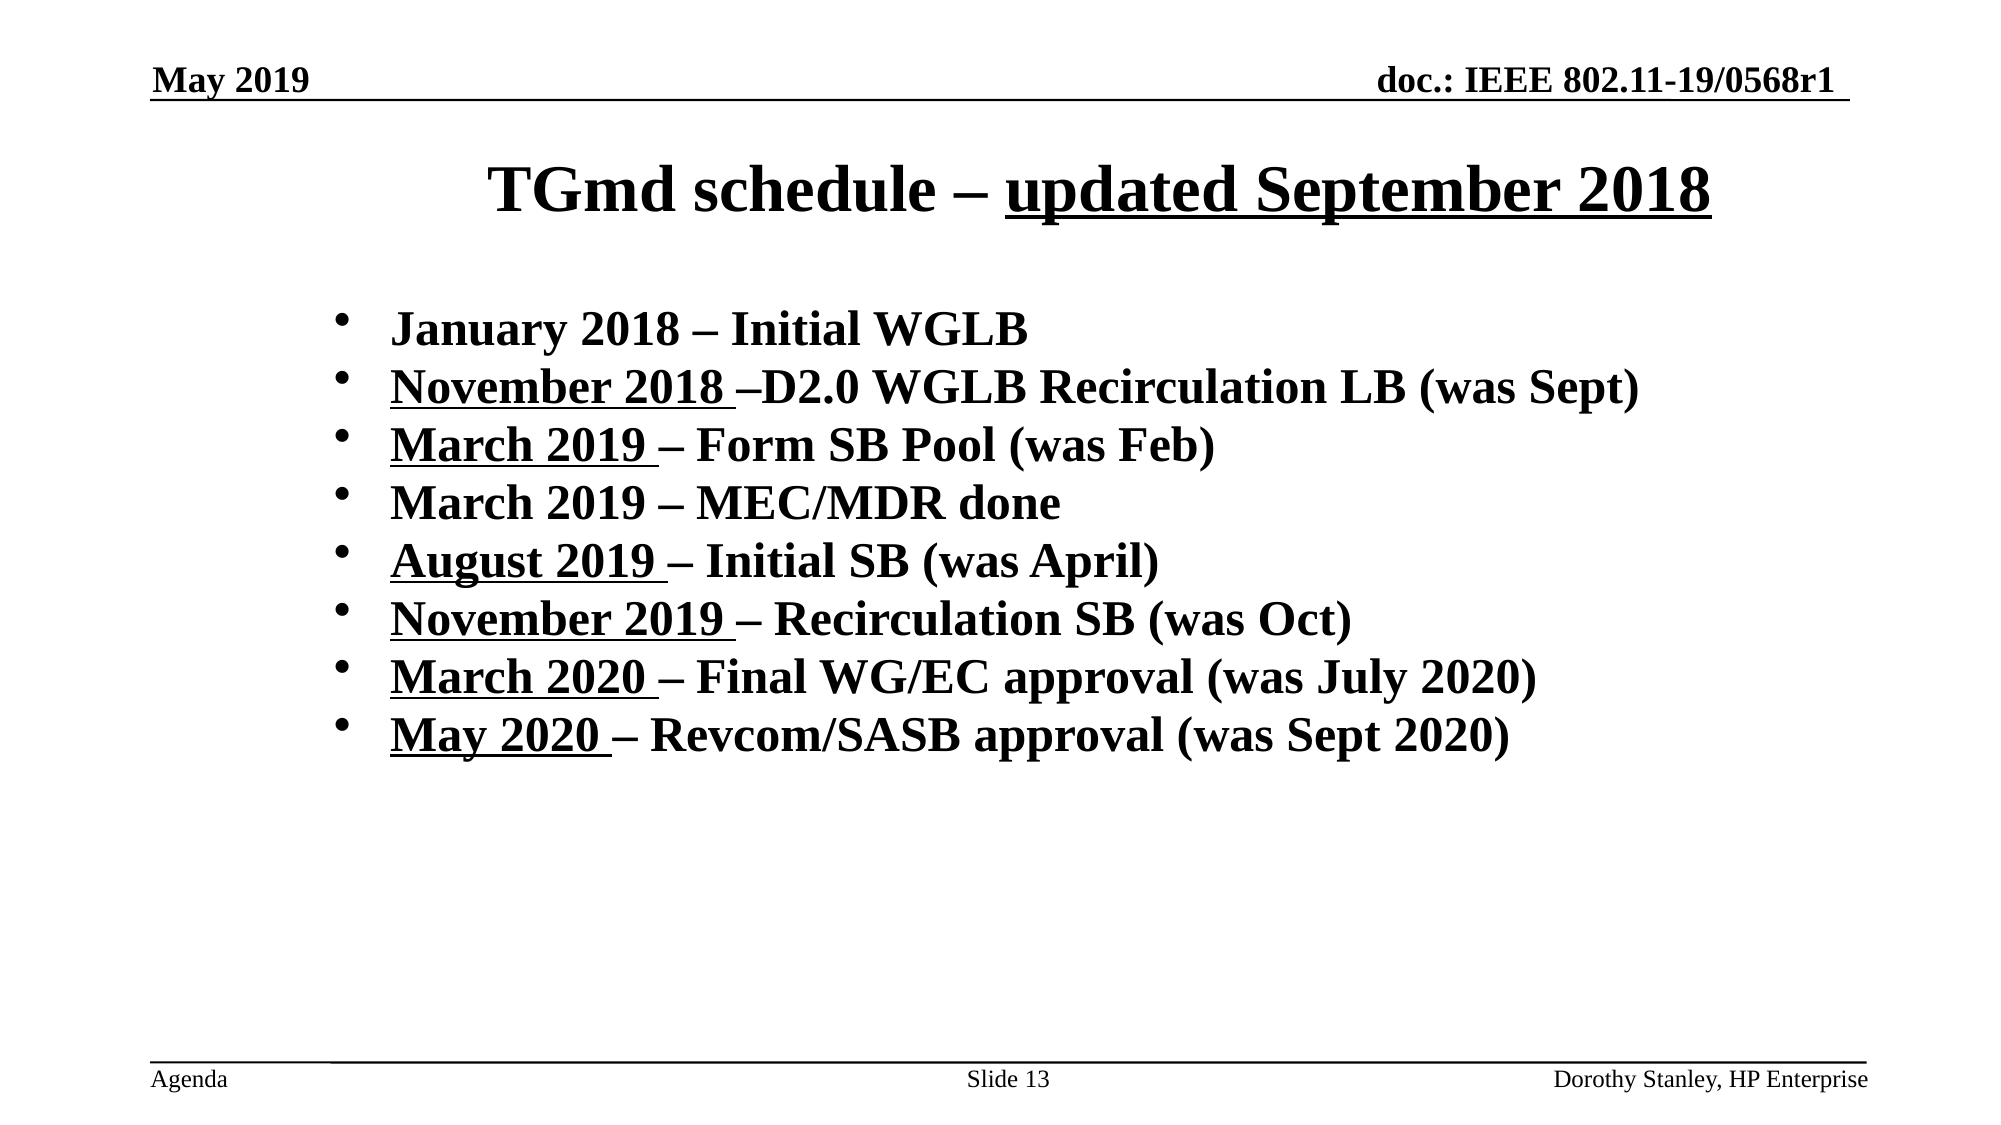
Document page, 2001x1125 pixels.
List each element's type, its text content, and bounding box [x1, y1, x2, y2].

footer Dorothy Stanley, HP Enterprise [1549, 1062, 1869, 1093]
list January 2018 – Initial WGLB November 2018 –D2.0 WGLB Recirculation LB (was Sept) March 2019 – Form SB Pool (was Feb) March 2019 – MEC/MDR done August 2019 – Initial SB (was April) November 2019 – Recirculation SB (was Oct) March 2020 – Final WG/EC approval (was July 2020) May 2020 – Revcom/SASB approval (was Sept 2020) [318, 299, 1694, 838]
title TGmd schedule – updated September 2018 [362, 137, 1838, 313]
slide_number Slide 13 [964, 1062, 1053, 1093]
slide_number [152, 54, 567, 100]
